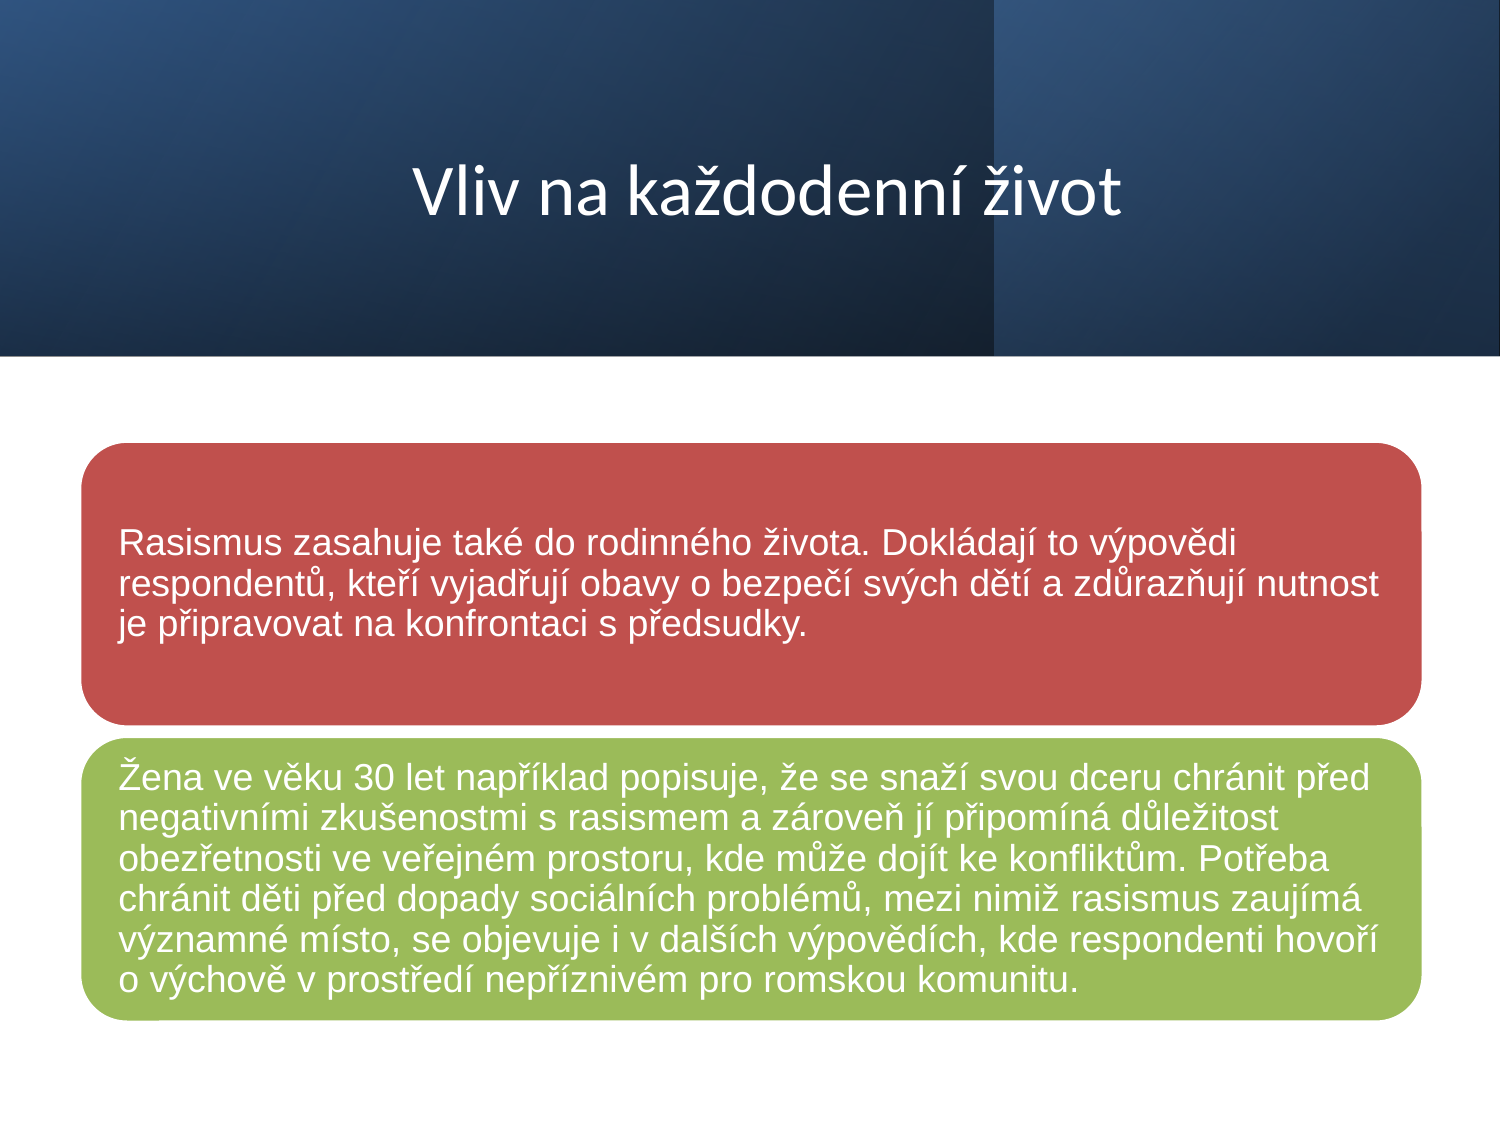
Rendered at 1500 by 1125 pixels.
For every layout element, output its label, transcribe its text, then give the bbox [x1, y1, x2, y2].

text_box [0, 358, 1500, 1125]
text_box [78, 428, 1424, 1035]
title Vliv na každodenní život [170, 57, 1366, 316]
text_box [0, 0, 1500, 358]
